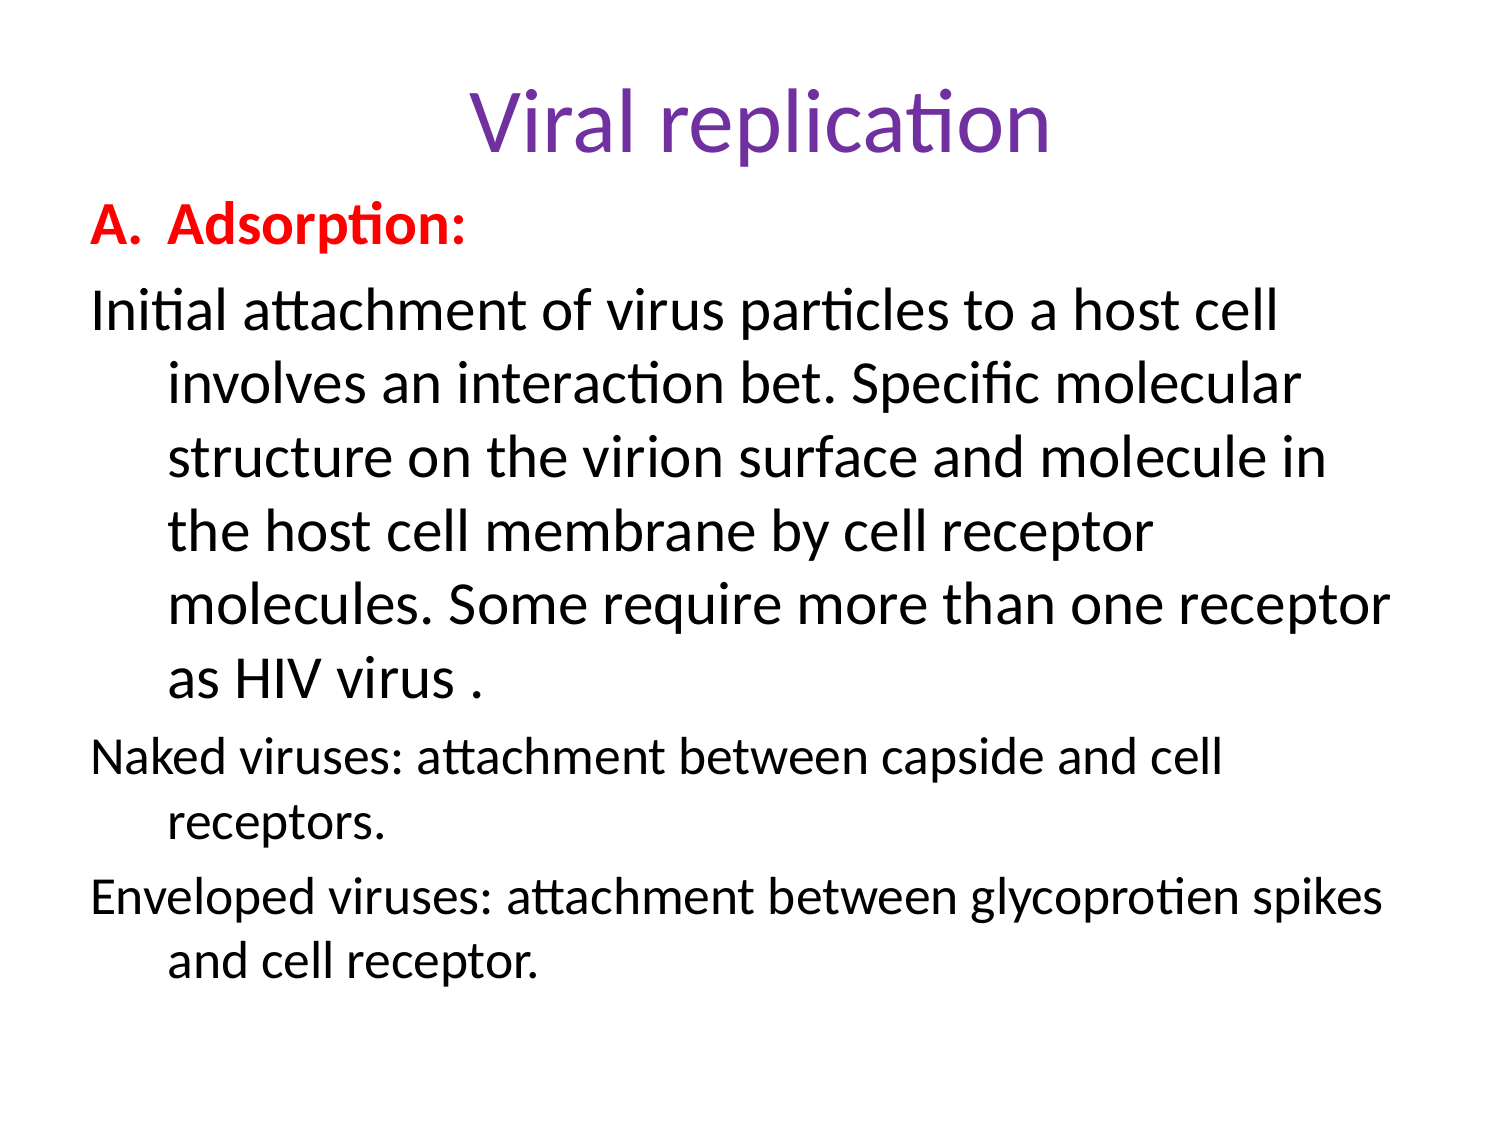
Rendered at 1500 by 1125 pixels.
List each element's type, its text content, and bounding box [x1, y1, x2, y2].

list Adsorption: Initial attachment of virus particles to a host cell involves an interaction bet. Specific molecular structure on the virion surface and molecule in the host cell membrane by cell receptor molecules. Some require more than one receptor as HIV virus . Naked viruses: attachment between capside and cell receptors. Enveloped viruses: attachment between glycoprotien spikes and cell receptor. [75, 175, 1425, 1005]
title Viral replication [75, 45, 1425, 175]
